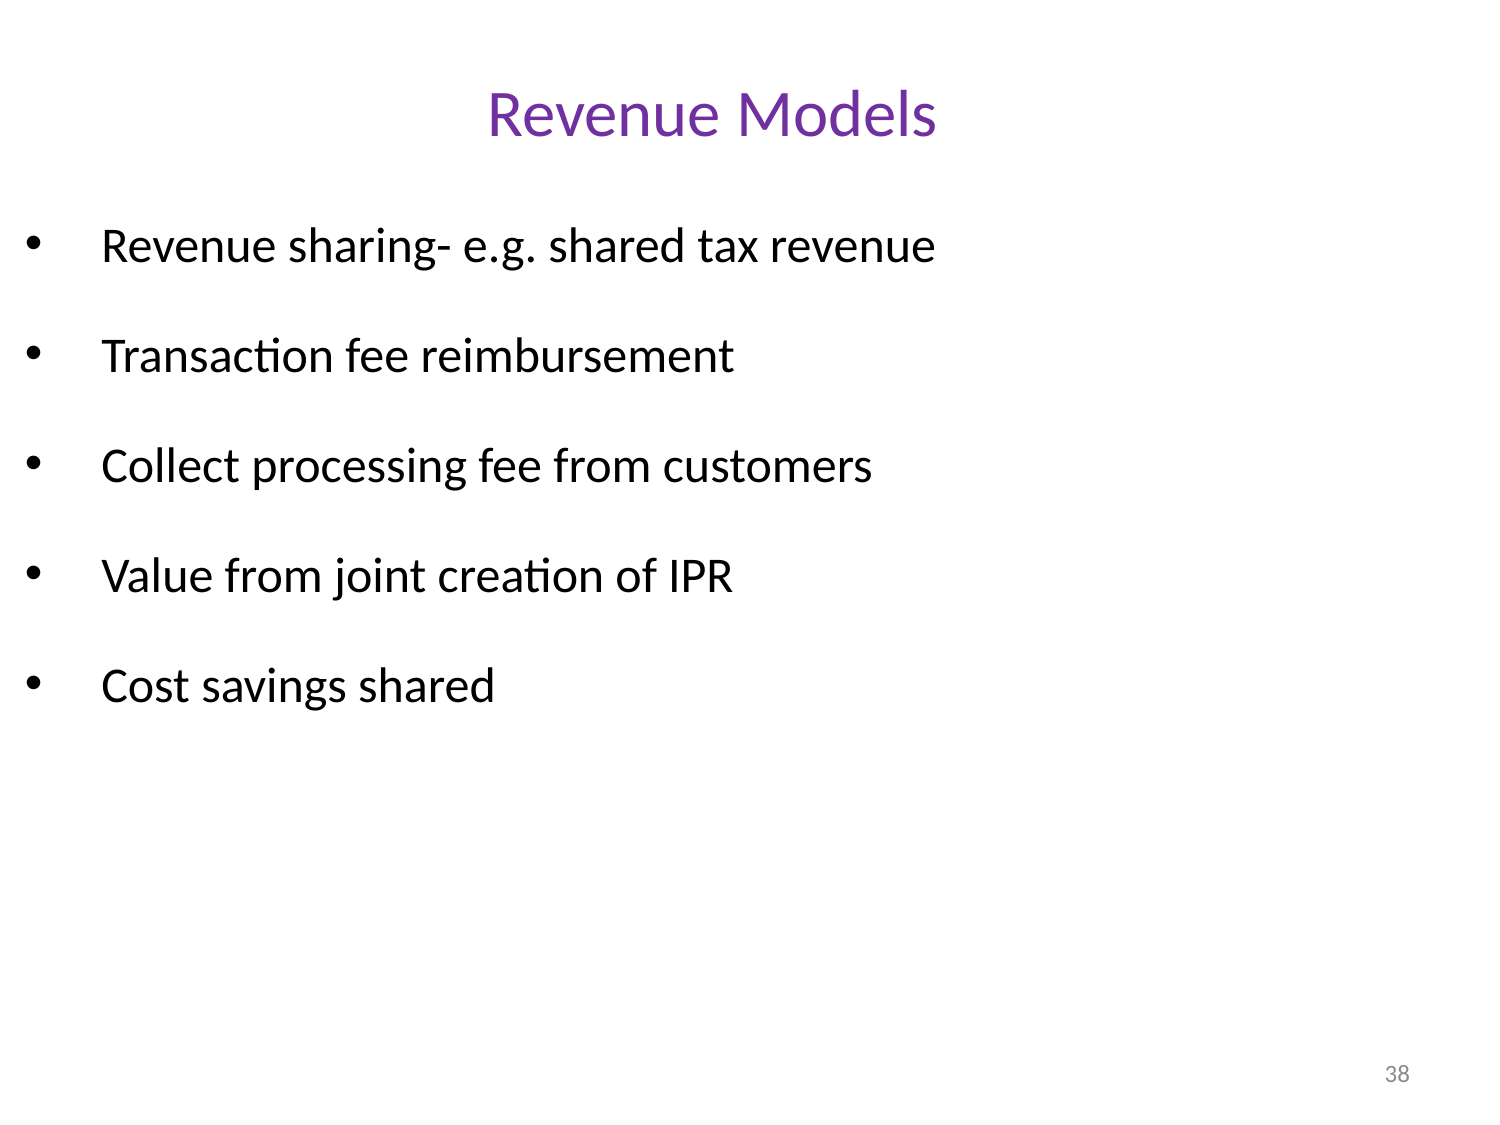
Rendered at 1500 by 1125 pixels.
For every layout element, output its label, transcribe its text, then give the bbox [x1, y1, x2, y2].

title Revenue Models [37, 70, 1388, 200]
slide_number 38 [1074, 1042, 1425, 1103]
list Revenue sharing- e.g. shared tax revenue Transaction fee reimbursement Collect processing fee from customers Value from joint creation of IPR Cost savings shared [24, 212, 1450, 763]
